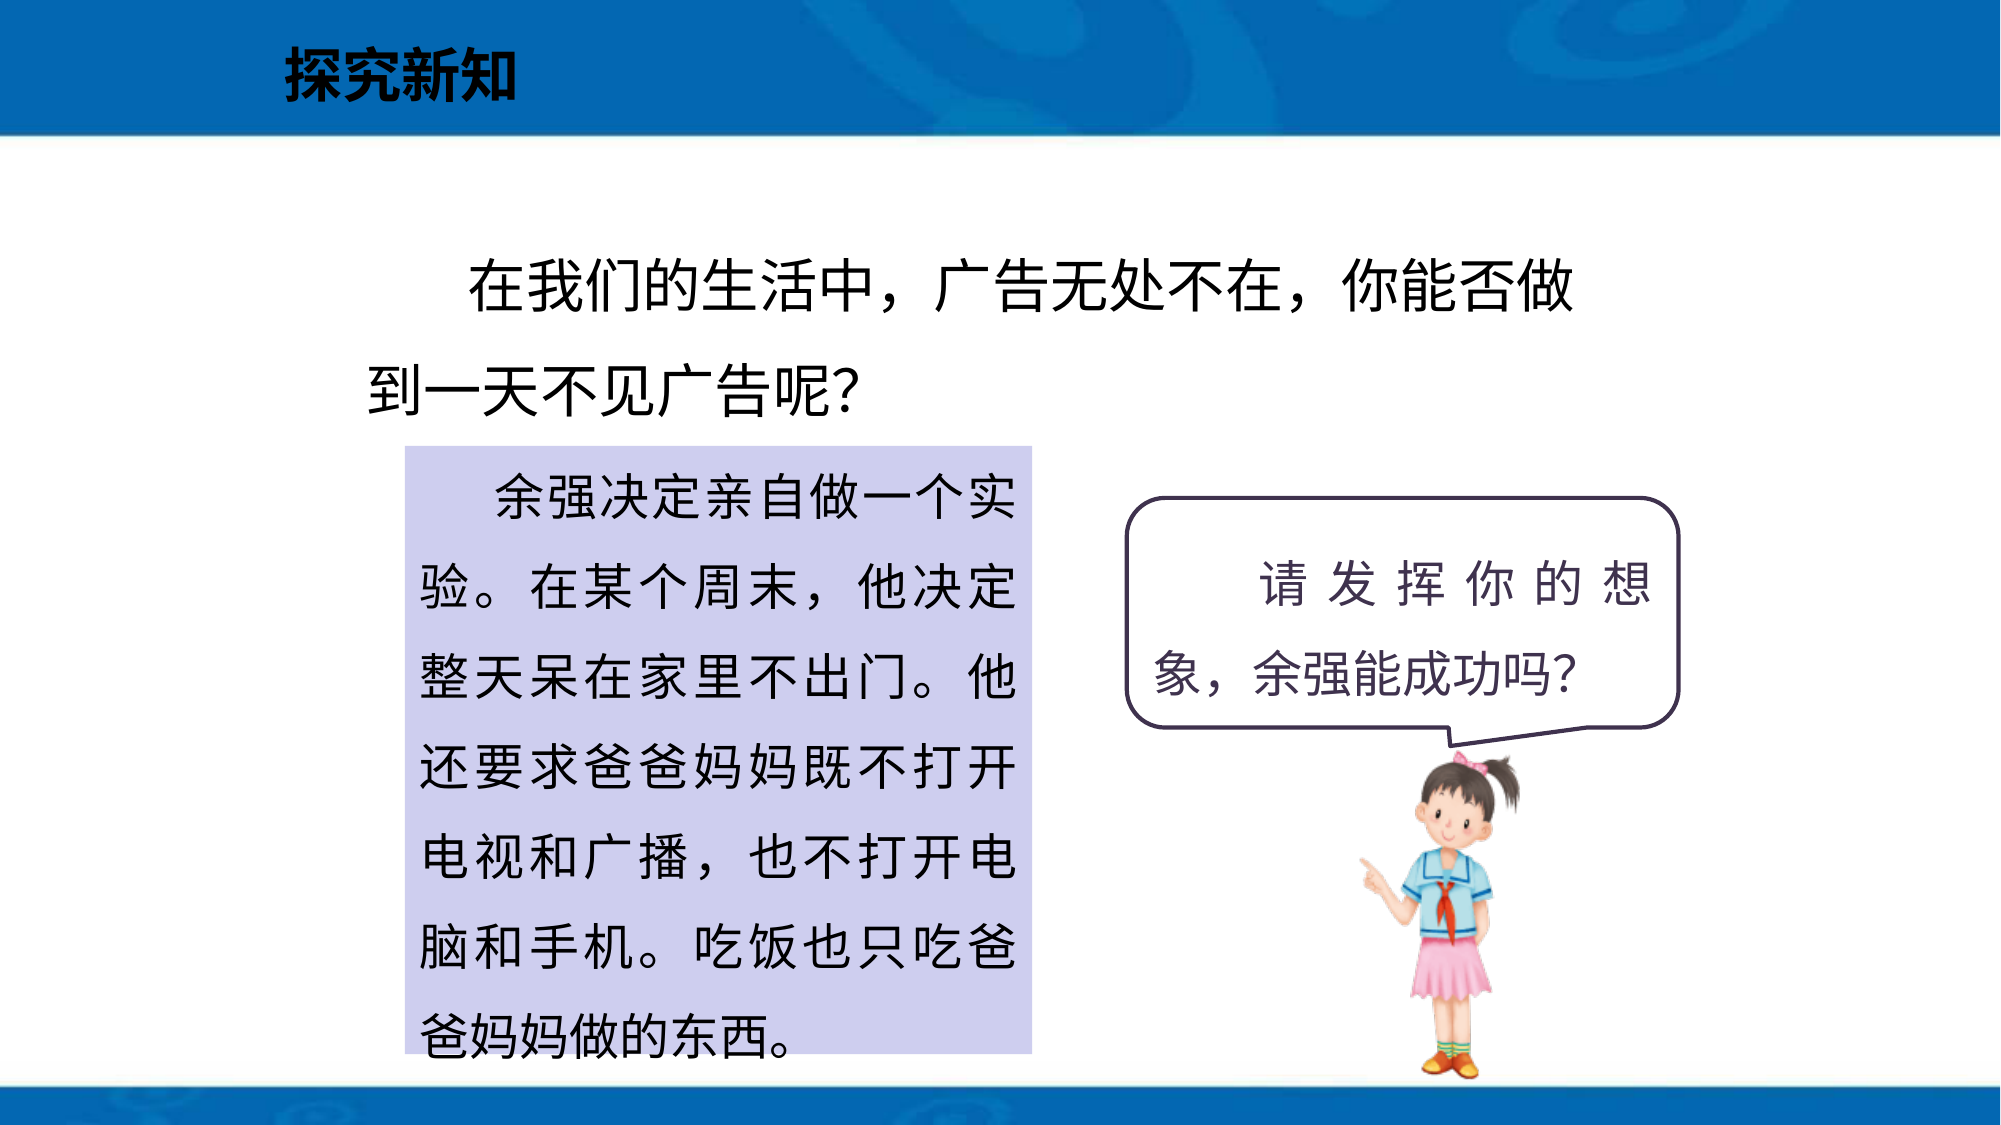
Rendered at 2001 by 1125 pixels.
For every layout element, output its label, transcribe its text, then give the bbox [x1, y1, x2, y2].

text_box 请发挥你的想象，余强能成功吗？ [1124, 495, 1681, 748]
title 探究新知 [268, 38, 1733, 119]
picture [0, 0, 2001, 1125]
text_box 余强决定亲自做一个实验。在某个周末，他决定整天呆在家里不出门。他还要求爸爸妈妈既不打开电视和广播，也不打开电脑和手机。吃饭也只吃爸爸妈妈做的东西。 [403, 444, 1034, 1056]
text_box 在我们的生活中，广告无处不在，你能否做到一天不见广告呢？ [350, 206, 1637, 294]
